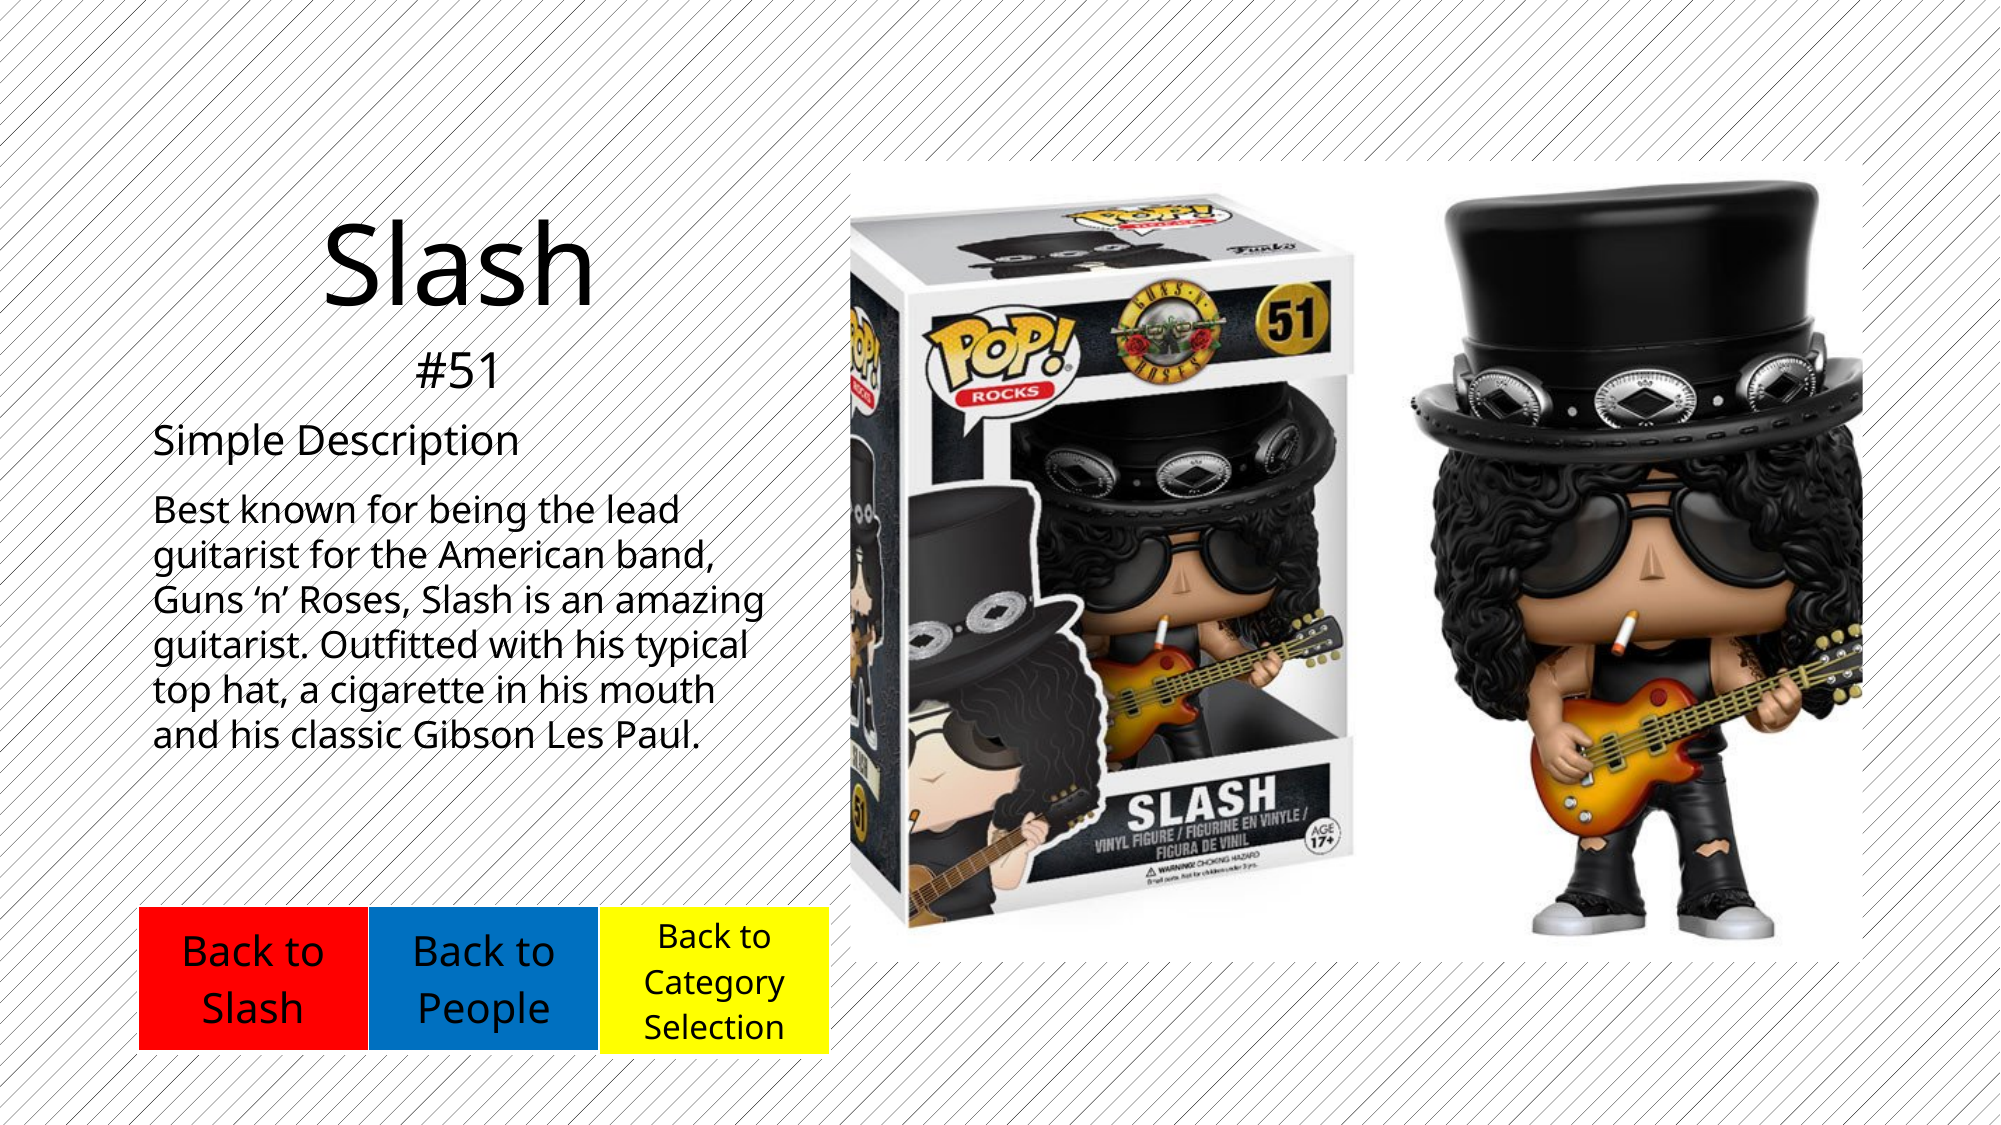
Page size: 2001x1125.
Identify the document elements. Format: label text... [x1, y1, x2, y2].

list #51 Simple Description Best known for being the lead guitarist for the American band, Guns ‘n’ Roses, Slash is an amazing guitarist. Outfitted with his typical top hat, a cigarette in his mouth and his classic Gibson Les Paul. [137, 337, 783, 905]
title Slash [137, 75, 783, 337]
picture [850, 161, 1863, 962]
picture [137, 905, 830, 1053]
